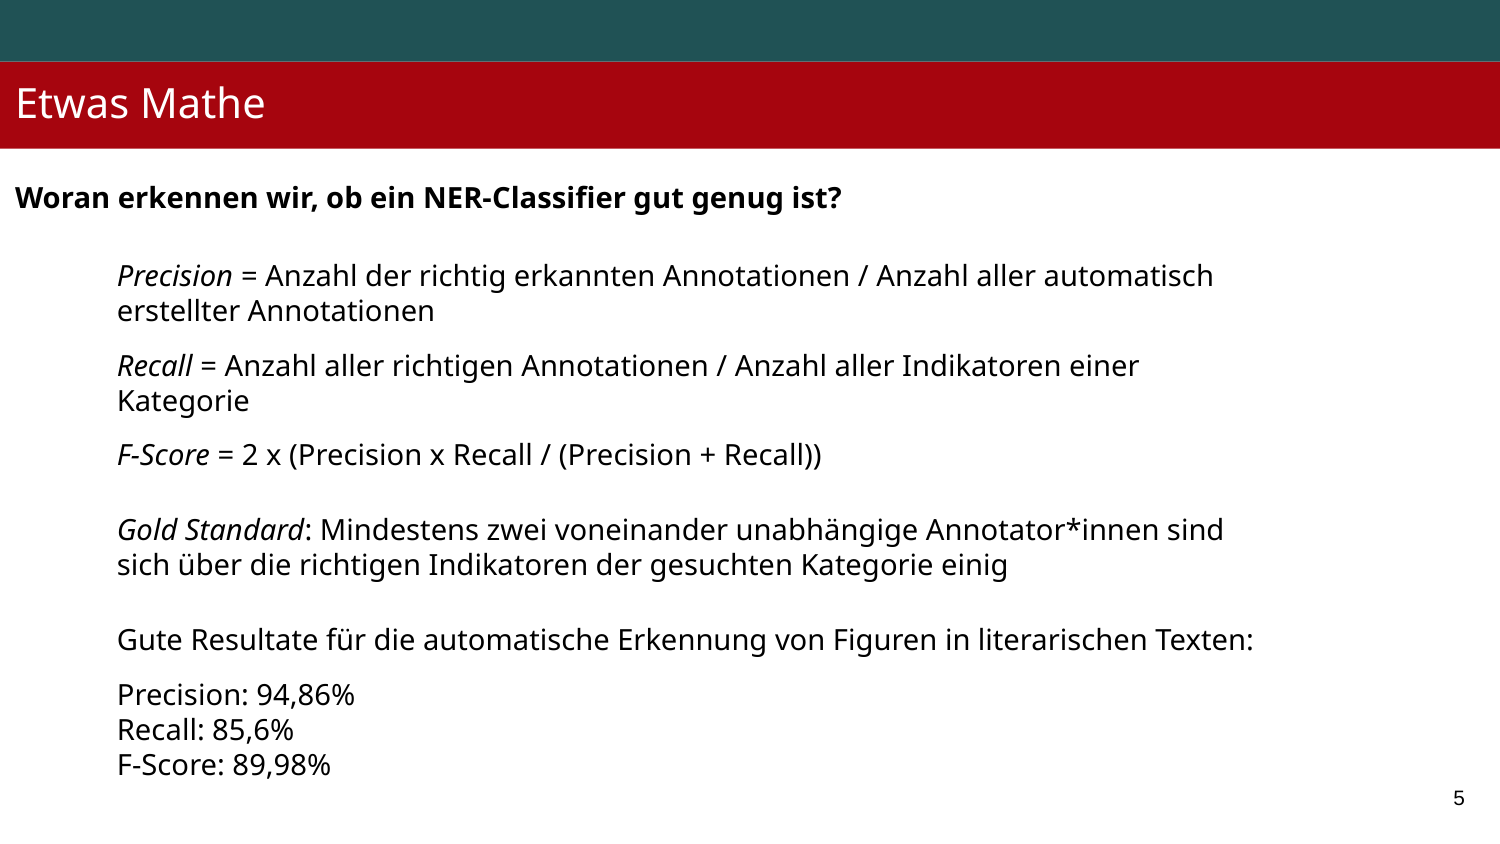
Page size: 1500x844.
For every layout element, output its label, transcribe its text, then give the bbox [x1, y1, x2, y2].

subtitle Etwas Mathe [0, 62, 1500, 149]
text_box Precision = Anzahl der richtig erkannten Annotationen / Anzahl aller automatisch erstellter Annotationen Recall = Anzahl aller richtigen Annotationen / Anzahl aller Indikatoren einer Kategorie F-Score = 2 x (Precision x Recall / (Precision + Recall)) Gold Standard: Mindestens zwei voneinander unabhängige Annotator*innen sind sich über die richtigen Indikatoren der gesuchten Kategorie einig Gute Resultate für die automatische Erkennung von Figuren in literarischen Texten: Precision: 94,86% Recall: 85,6% F-Score: 89,98% [101, 249, 1279, 789]
text_box [50, 62, 1448, 145]
text_box Woran erkennen wir, ob ein NER-Classifier gut genug ist? [0, 171, 1398, 327]
text_box [0, 0, 1500, 62]
slide_number ‹#› [1389, 764, 1480, 830]
